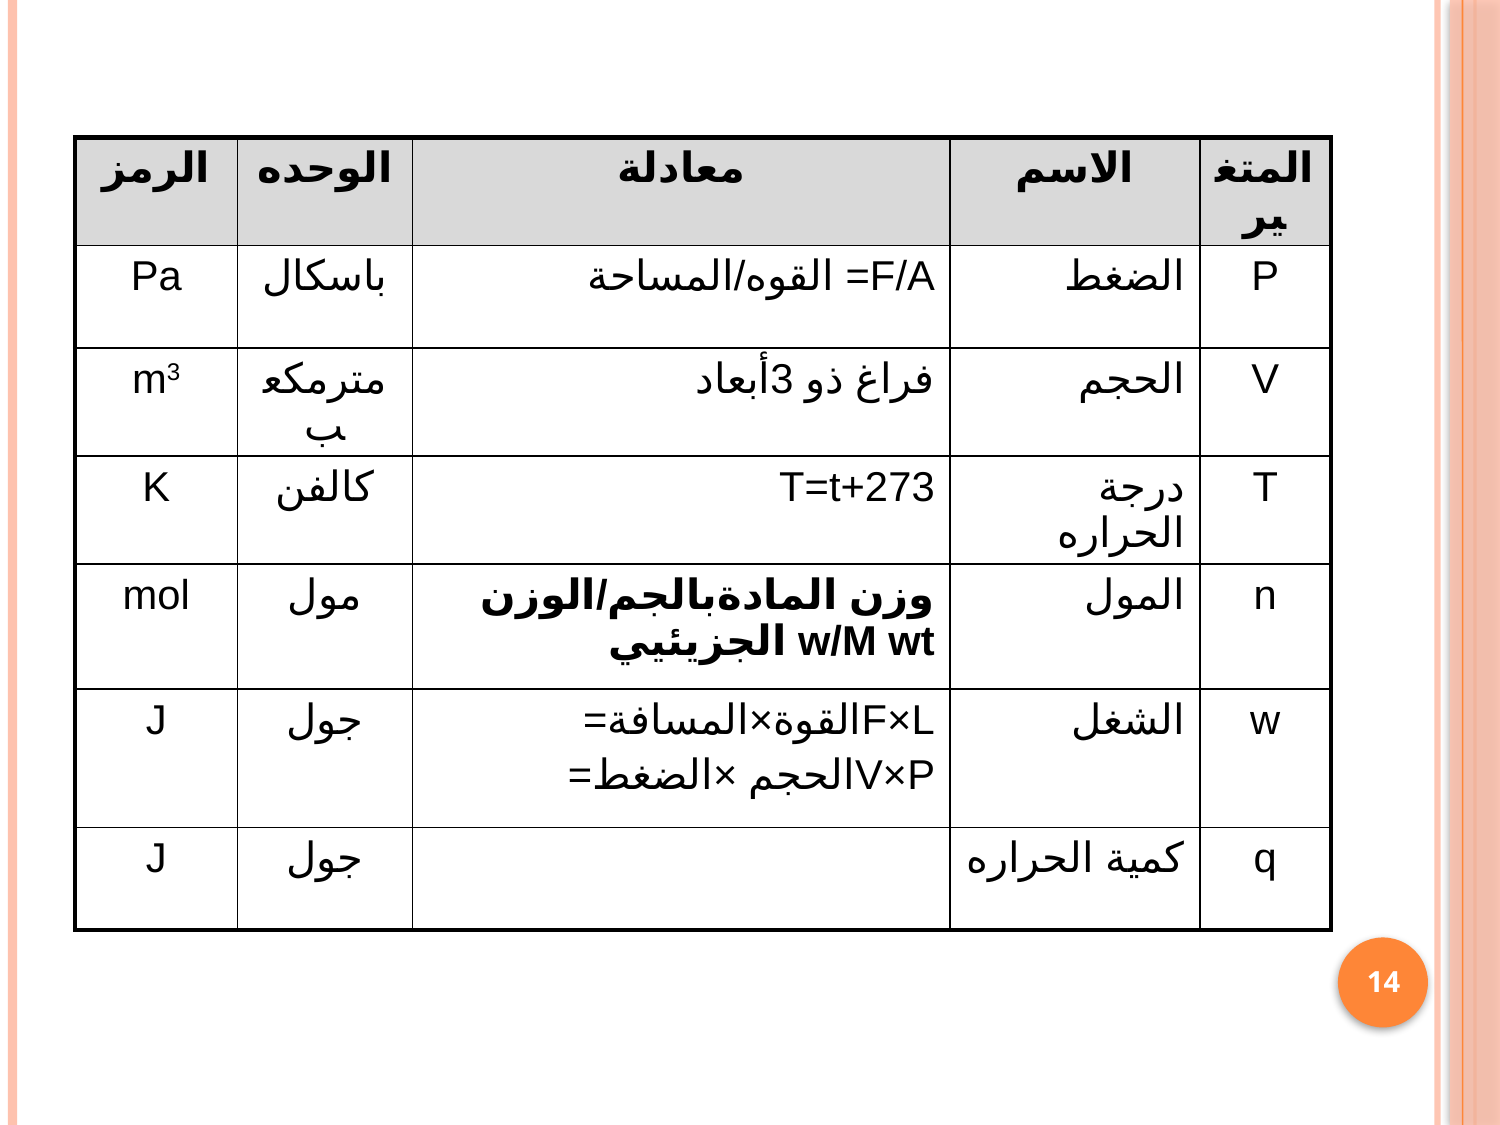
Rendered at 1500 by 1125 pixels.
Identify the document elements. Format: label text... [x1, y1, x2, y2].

table_cell فراغ ذو 3أبعاد [413, 349, 949, 455]
table_cell m3 [77, 349, 237, 455]
table_cell T=t+273 [413, 457, 949, 563]
table_cell مول [238, 565, 412, 688]
table_header الرمز [77, 140, 237, 245]
table_header الوحده [238, 140, 412, 245]
table_cell Pa [77, 246, 237, 347]
table_cell الضغط [951, 246, 1199, 347]
table_cell mol [77, 565, 237, 688]
table_cell الشغل [951, 690, 1199, 827]
table_cell مترمكعب [238, 349, 412, 455]
table_cell T [1201, 457, 1329, 563]
table_cell كمية الحراره [951, 828, 1199, 928]
table_cell n [1201, 565, 1329, 688]
table_cell المول [951, 565, 1199, 688]
table_header المتغير [1201, 140, 1329, 245]
table_cell q [1201, 828, 1329, 928]
table_cell الحجم [951, 349, 1199, 455]
table_cell P [1201, 246, 1329, 347]
table_cell القوه/المساحة =F/A [413, 246, 949, 347]
table_cell [413, 828, 949, 928]
table_cell w [1201, 690, 1329, 827]
table_header الاسم [951, 140, 1199, 245]
table_cell J [77, 690, 237, 827]
table_cell باسكال [238, 246, 412, 347]
table_cell V [1201, 349, 1329, 455]
table_cell درجة الحراره [951, 457, 1199, 563]
table_header معادلة [413, 140, 949, 245]
table_cell =القوة×المسافةF×L =الحجم ×الضغطV×P [413, 690, 949, 827]
table_cell كالفن [238, 457, 412, 563]
table_cell جول [238, 828, 412, 928]
table_cell وزن المادةبالجم/الوزن الجزيئيي w/M wt [413, 565, 949, 688]
table_cell K [77, 457, 237, 563]
table_cell J [77, 828, 237, 928]
table_cell جول [238, 690, 412, 827]
slide_number 14 [1333, 940, 1434, 1027]
